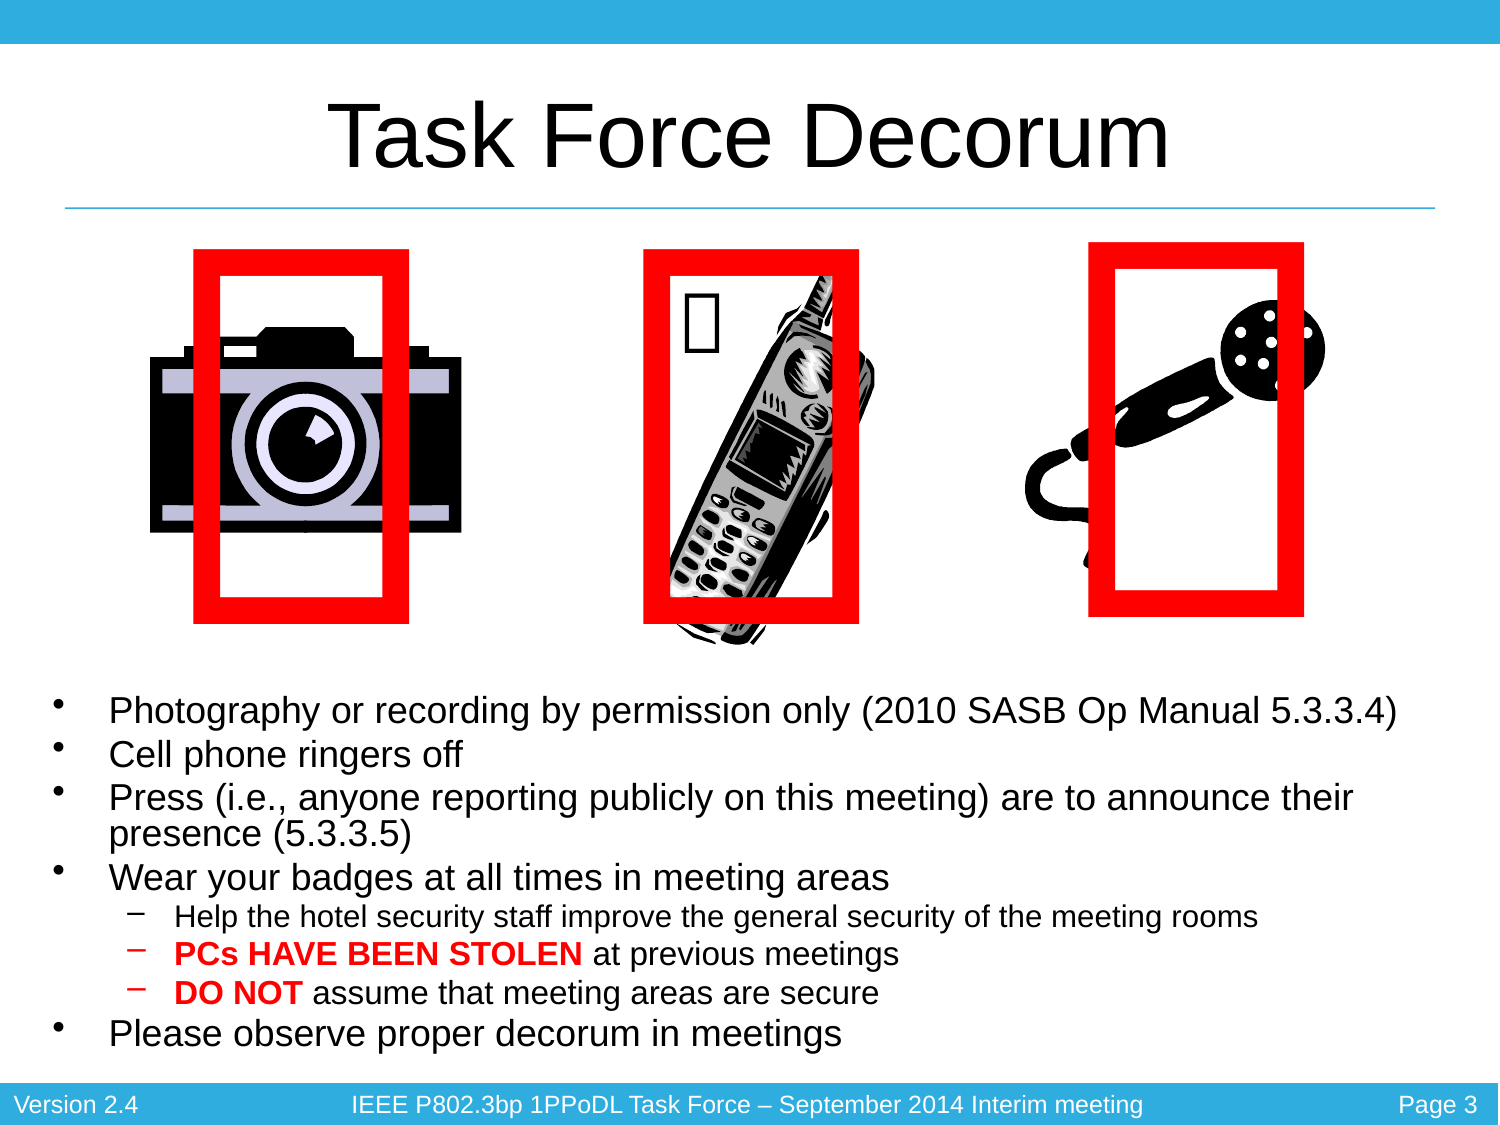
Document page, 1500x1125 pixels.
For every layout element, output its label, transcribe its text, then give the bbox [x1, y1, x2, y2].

text_box Photography or recording by permission only (2010 SASB Op Manual 5.3.3.4) Cell phone ringers off Press (i.e., anyone reporting publicly on this meeting) are to announce their presence (5.3.3.5) Wear your badges at all times in meeting areas Help the hotel security staff improve the general security of the meeting rooms PCs HAVE BEEN STOLEN at previous meetings DO NOT assume that meeting areas are secure Please observe proper decorum in meetings [37, 687, 1438, 1088]
picture [1024, 299, 1326, 569]
text_box  [580, 197, 925, 687]
text_box  [1024, 84, 1370, 730]
text_box  [130, 197, 475, 687]
picture [649, 257, 875, 651]
title Task Force Decorum [74, 66, 1426, 197]
picture [149, 324, 464, 535]
